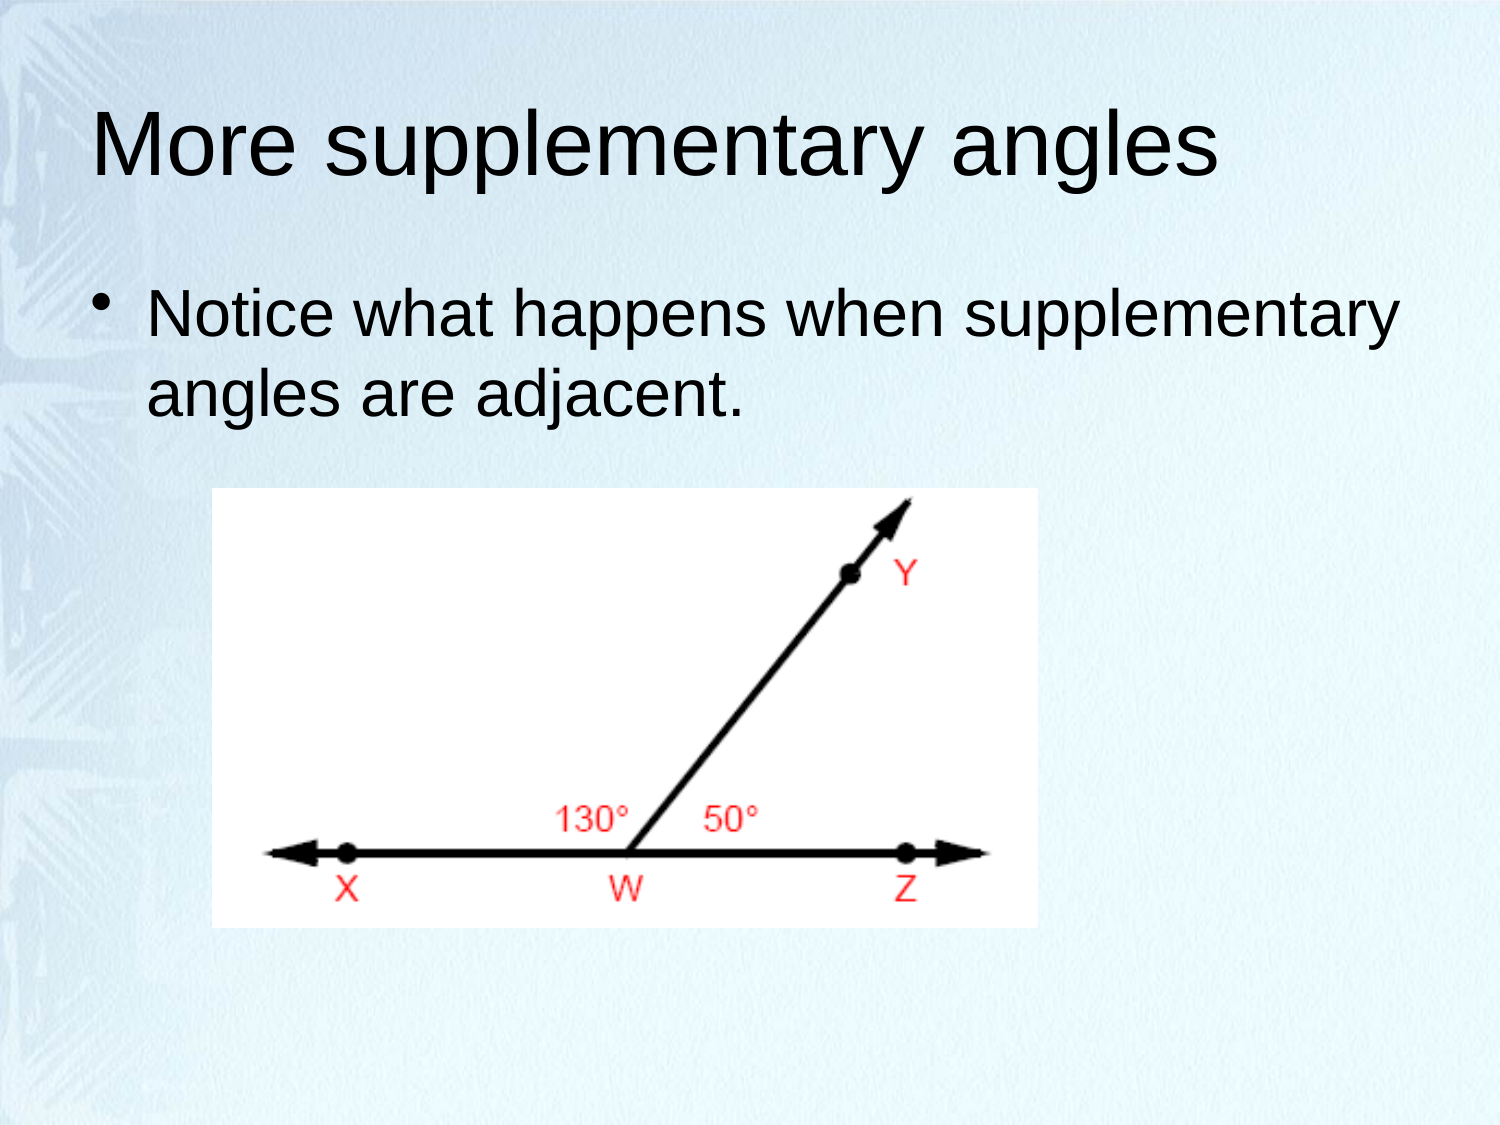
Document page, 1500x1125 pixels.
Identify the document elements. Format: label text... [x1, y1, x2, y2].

title More supplementary angles [74, 44, 1426, 233]
list Notice what happens when supplementary angles are adjacent. [74, 262, 1426, 1006]
picture [0, 0, 1500, 1125]
